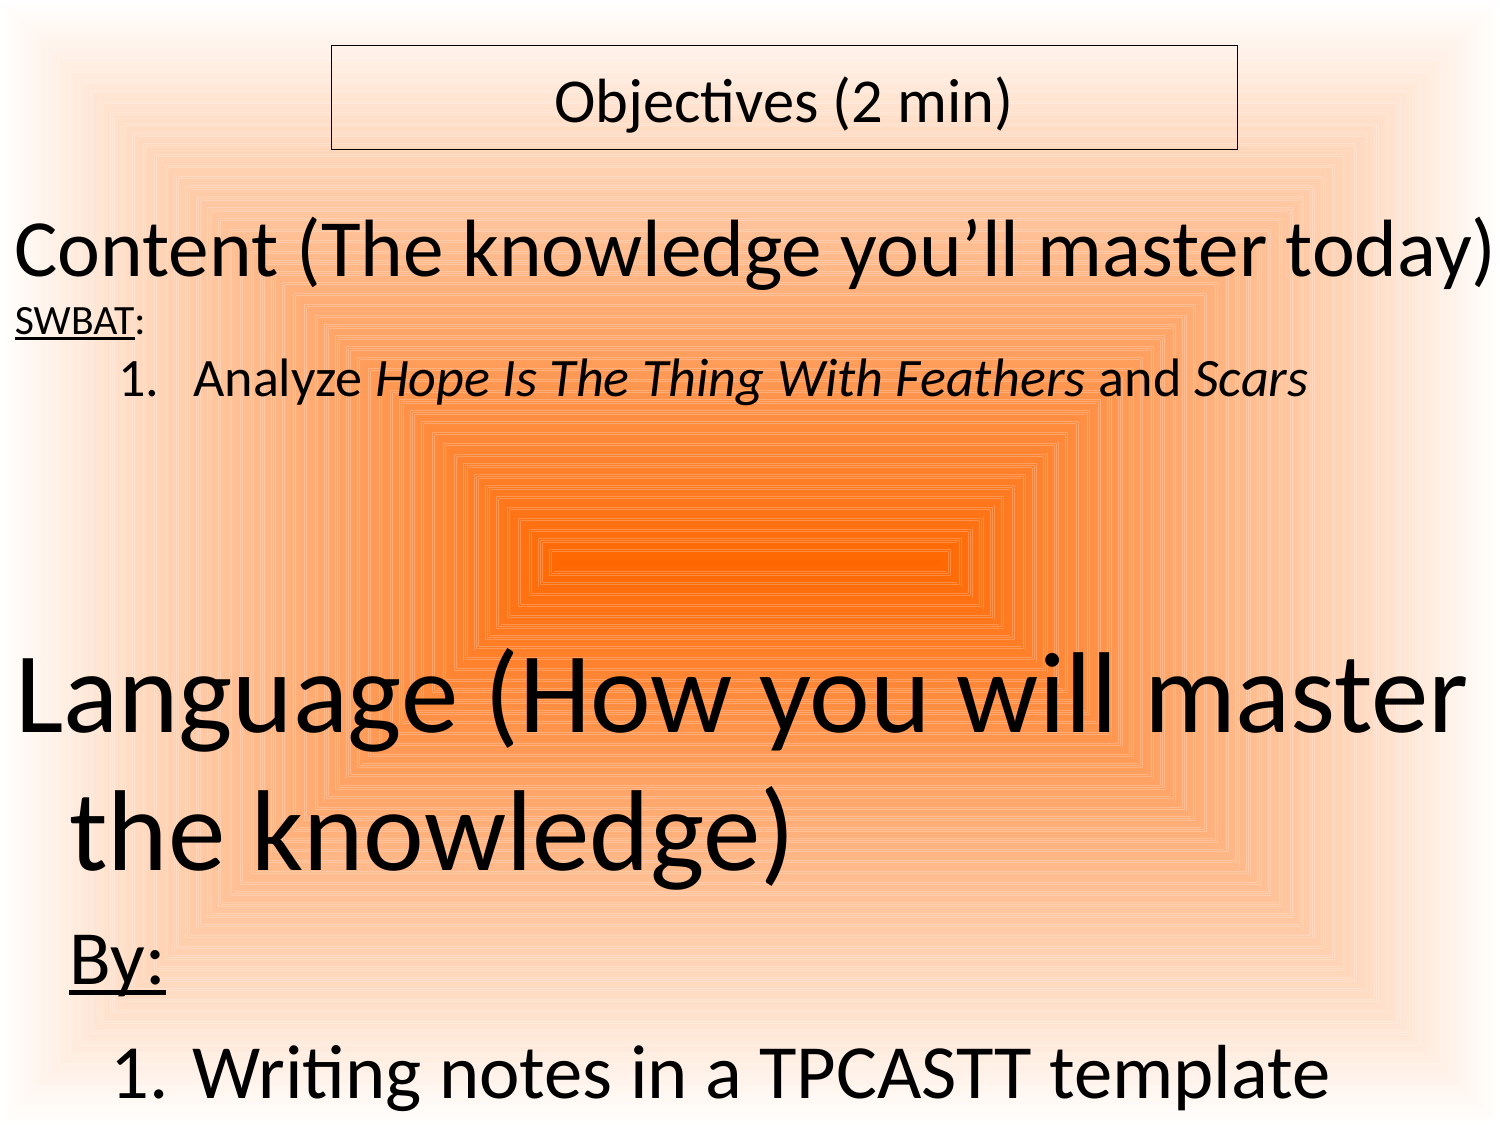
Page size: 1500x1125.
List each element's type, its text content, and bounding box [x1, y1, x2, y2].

text_box Content (The knowledge you’ll master today) SWBAT: Analyze Hope Is The Thing With Feathers and Scars [0, 187, 1500, 540]
text_box Language (How you will master the knowledge) By: Writing notes in a TPCASTT template [0, 549, 1500, 1125]
title Objectives (2 min) [331, 45, 1238, 150]
